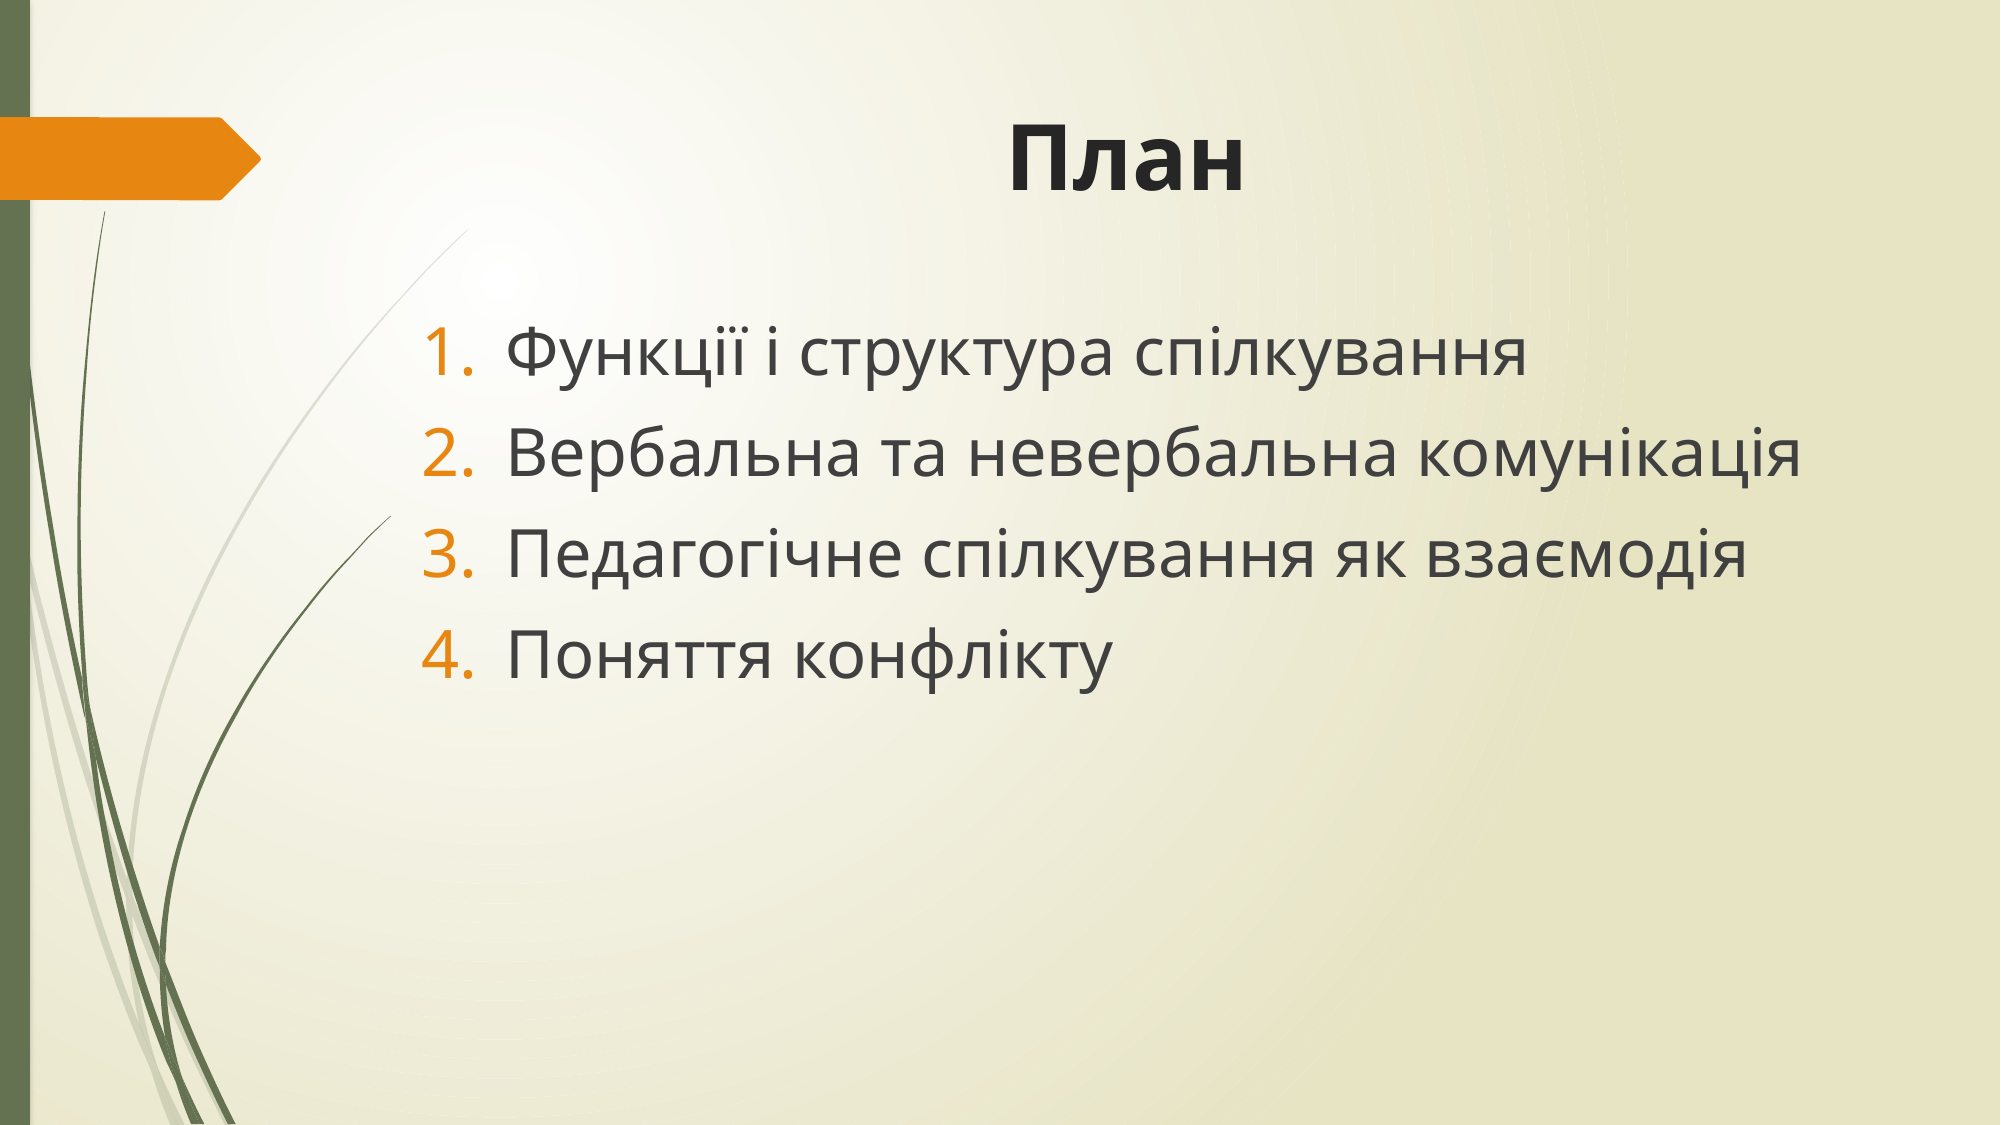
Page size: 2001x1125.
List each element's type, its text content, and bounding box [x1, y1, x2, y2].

title План [406, 91, 1868, 301]
list Функції і структура спілкування Вербальна та невербальна комунікація Педагогічне спілкування як взаємодія Поняття конфлікту [406, 301, 1869, 922]
